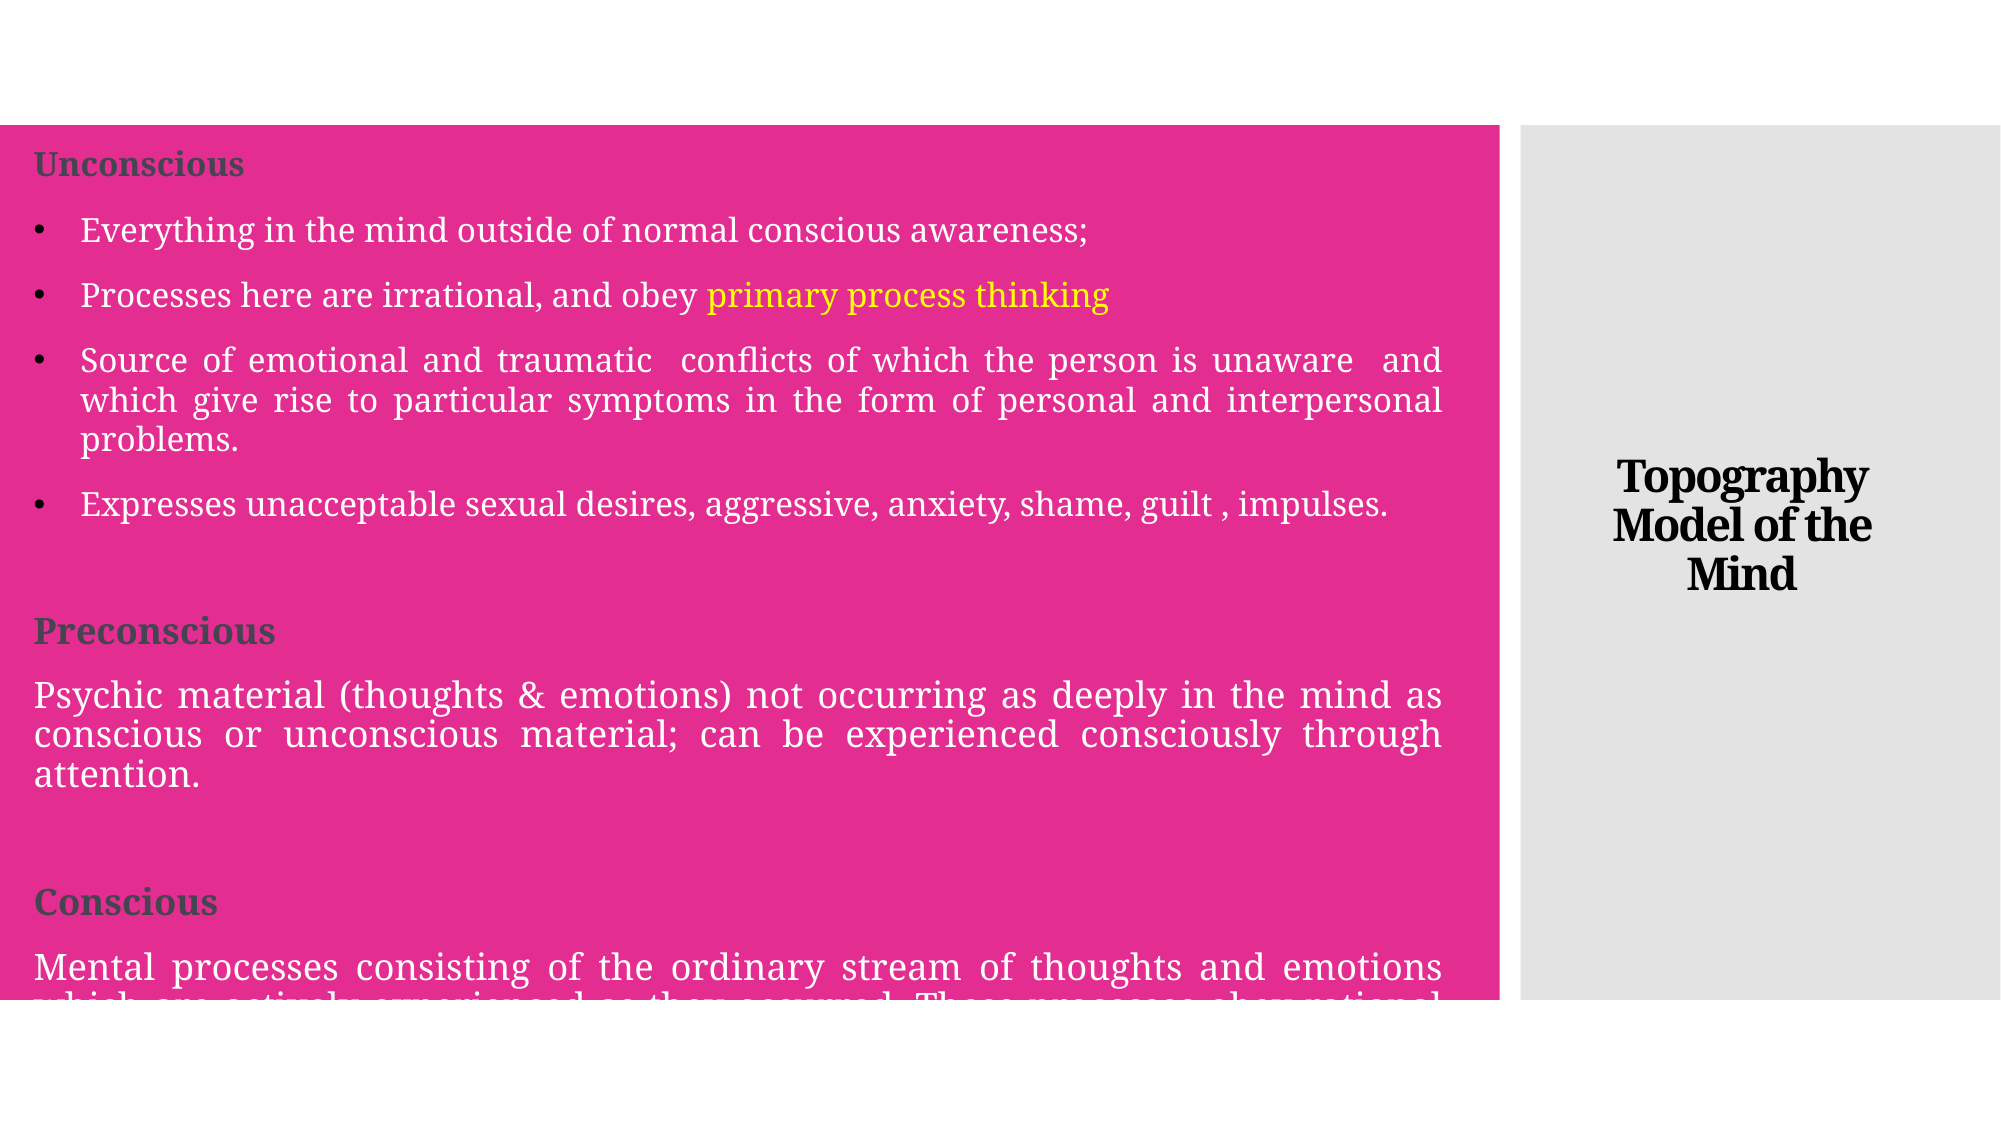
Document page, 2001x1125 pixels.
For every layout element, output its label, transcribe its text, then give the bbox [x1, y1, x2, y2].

title Topography Model of the Mind [1548, 445, 1936, 608]
subtitle Unconscious Everything in the mind outside of normal conscious awareness; Processes here are irrational, and obey primary process thinking Source of emotional and traumatic conflicts of which the person is unaware and which give rise to particular symptoms in the form of personal and interpersonal problems. Expresses unacceptable sexual desires, aggressive, anxiety, shame, guilt , impulses. Preconscious Psychic material (thoughts & emotions) not occurring as deeply in the mind as conscious or unconscious material; can be experienced consciously through attention. Conscious Mental processes consisting of the ordinary stream of thoughts and emotions which are actively experienced as they occurred. These processes obey rational secondary processes  attention cathexis [18, 140, 1460, 1006]
